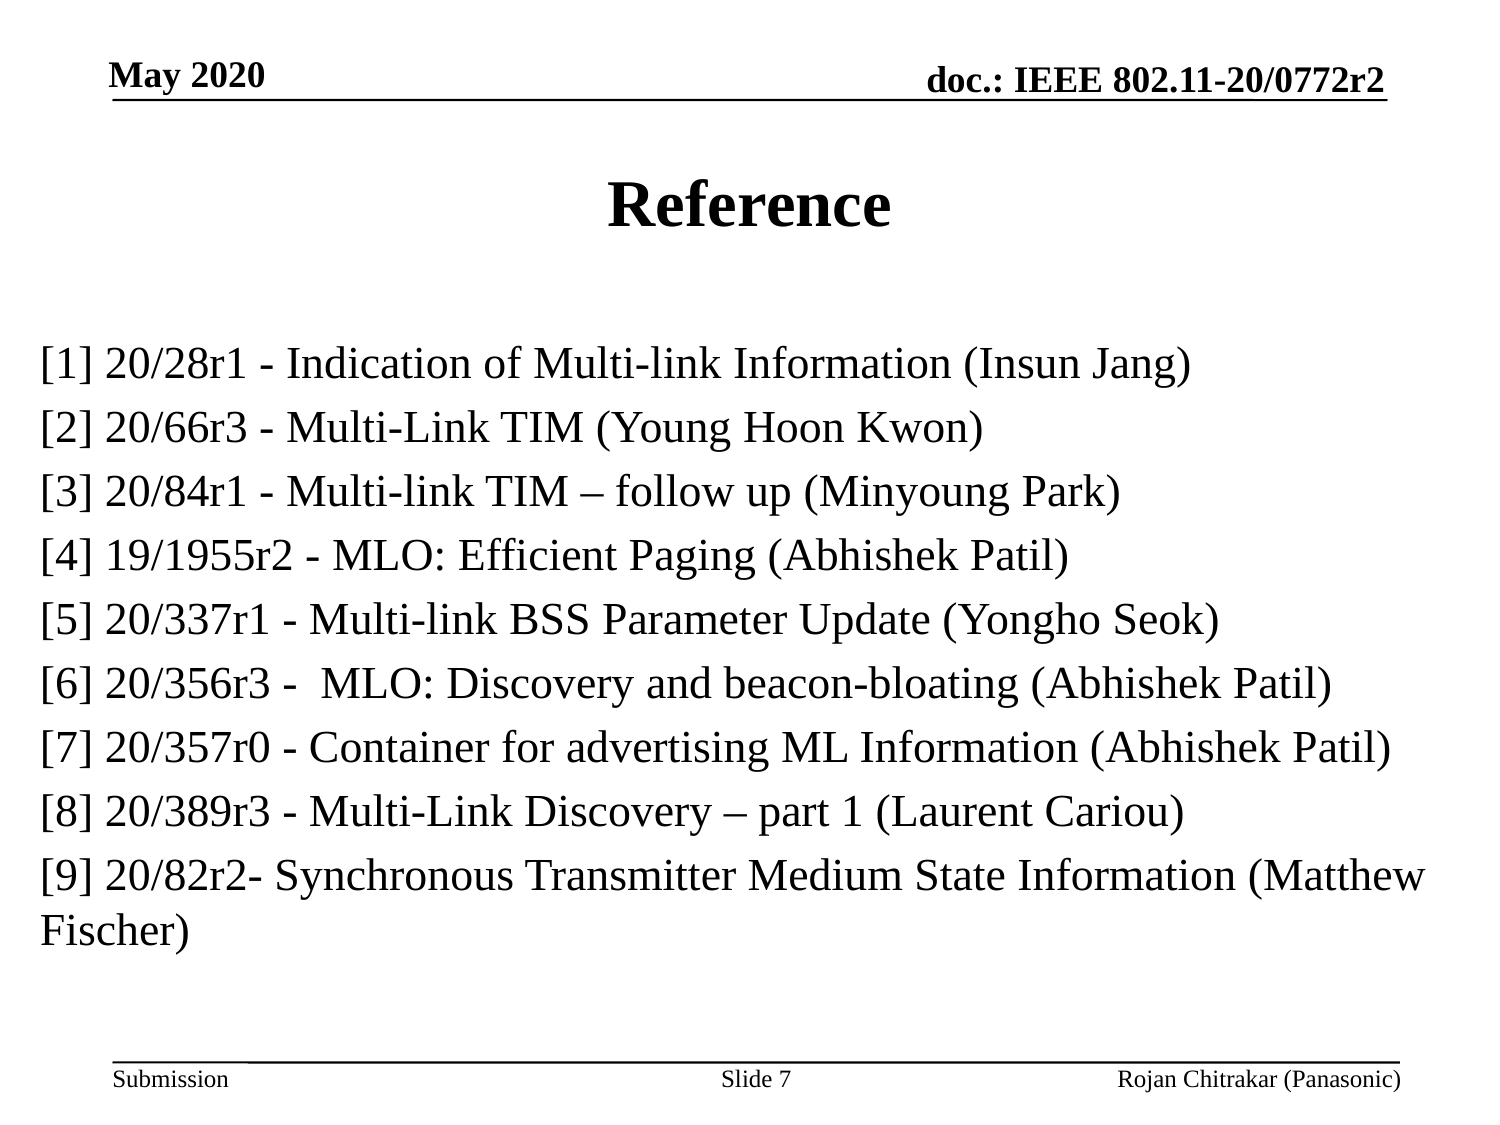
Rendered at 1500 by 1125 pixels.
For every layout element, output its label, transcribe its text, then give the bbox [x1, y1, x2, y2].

slide_number Slide 7 [712, 1061, 800, 1093]
title Reference [112, 112, 1388, 288]
list [1] 20/28r1 - Indication of Multi-link Information (Insun Jang) [2] 20/66r3 - Multi-Link TIM (Young Hoon Kwon) [3] 20/84r1 - Multi-link TIM – follow up (Minyoung Park) [4] 19/1955r2 - MLO: Efficient Paging (Abhishek Patil) [5] 20/337r1 - Multi-link BSS Parameter Update (Yongho Seok) [6] 20/356r3 - MLO: Discovery and beacon-bloating (Abhishek Patil) [7] 20/357r0 - Container for advertising ML Information (Abhishek Patil) [8] 20/389r3 - Multi-Link Discovery – part 1 (Laurent Cariou) [9] 20/82r2- Synchronous Transmitter Medium State Information (Matthew Fischer) [24, 324, 1463, 1000]
footer Rojan Chitrakar (Panasonic) [949, 1061, 1402, 1093]
